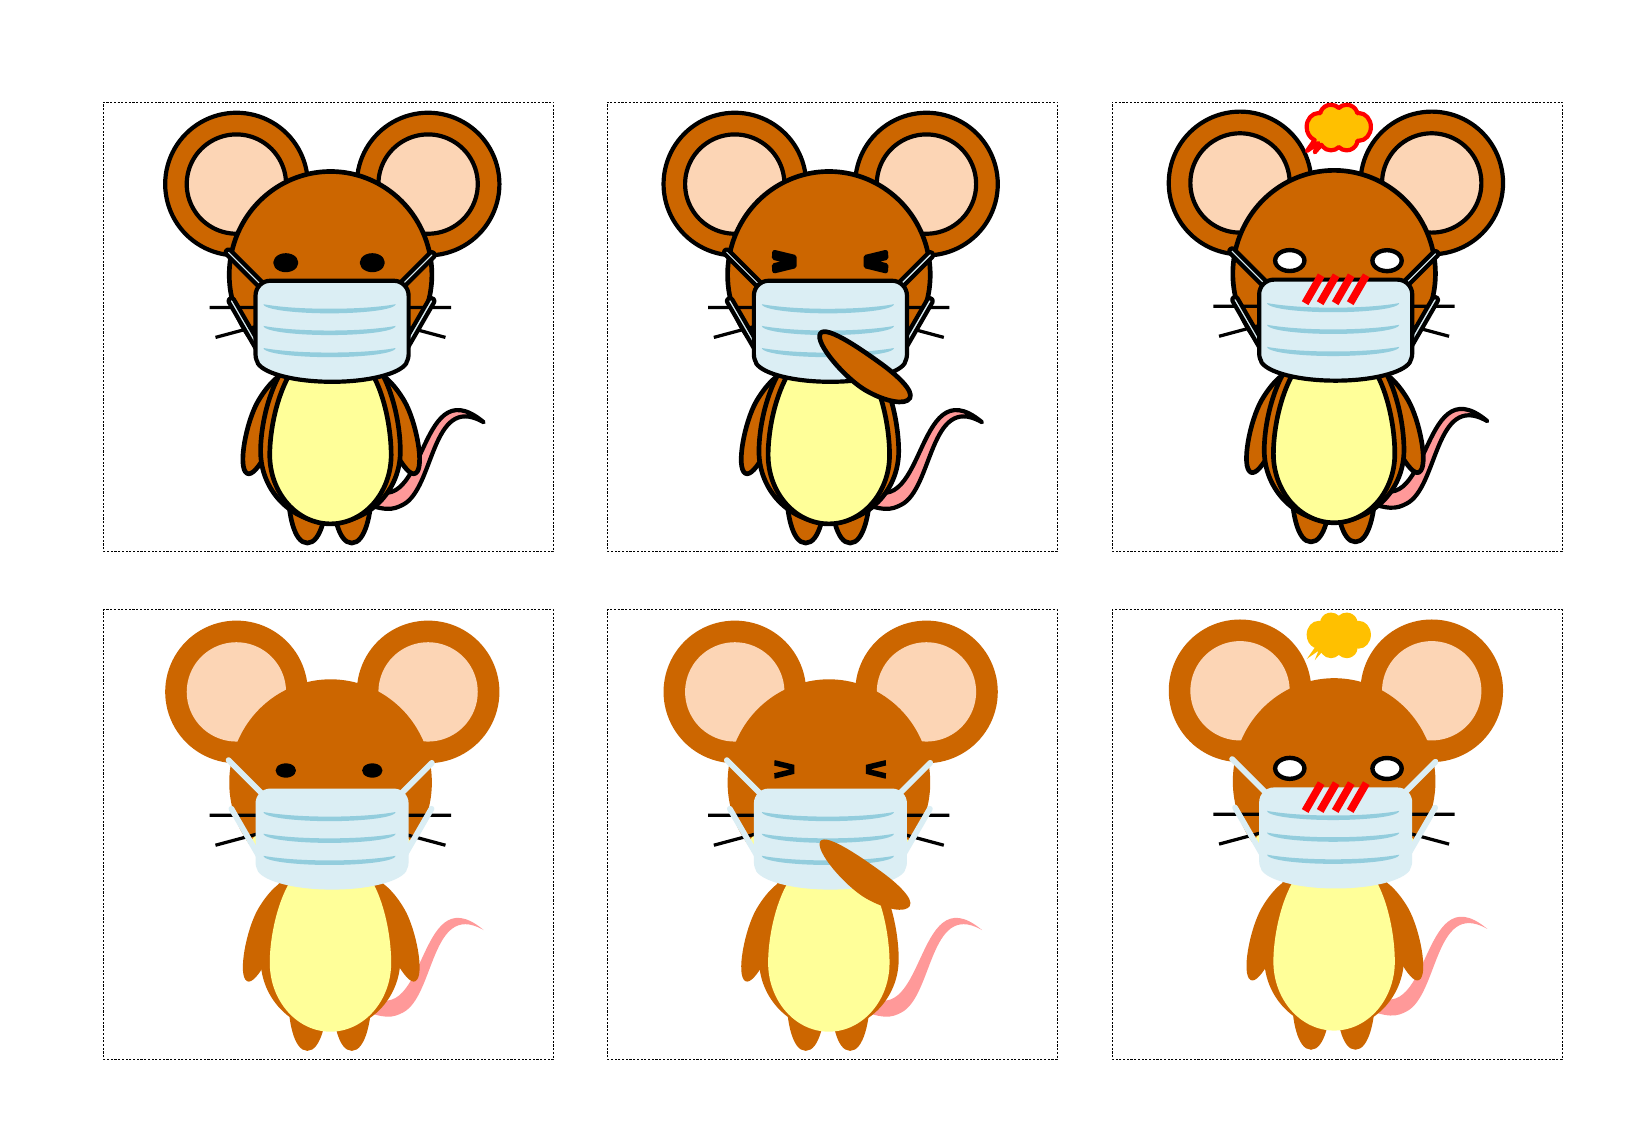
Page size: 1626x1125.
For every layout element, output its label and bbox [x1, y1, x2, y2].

text_box [663, 112, 999, 544]
text_box [663, 620, 999, 1052]
text_box [164, 620, 500, 1052]
text_box [1168, 612, 1504, 1050]
text_box [164, 112, 500, 544]
text_box [1168, 104, 1504, 543]
